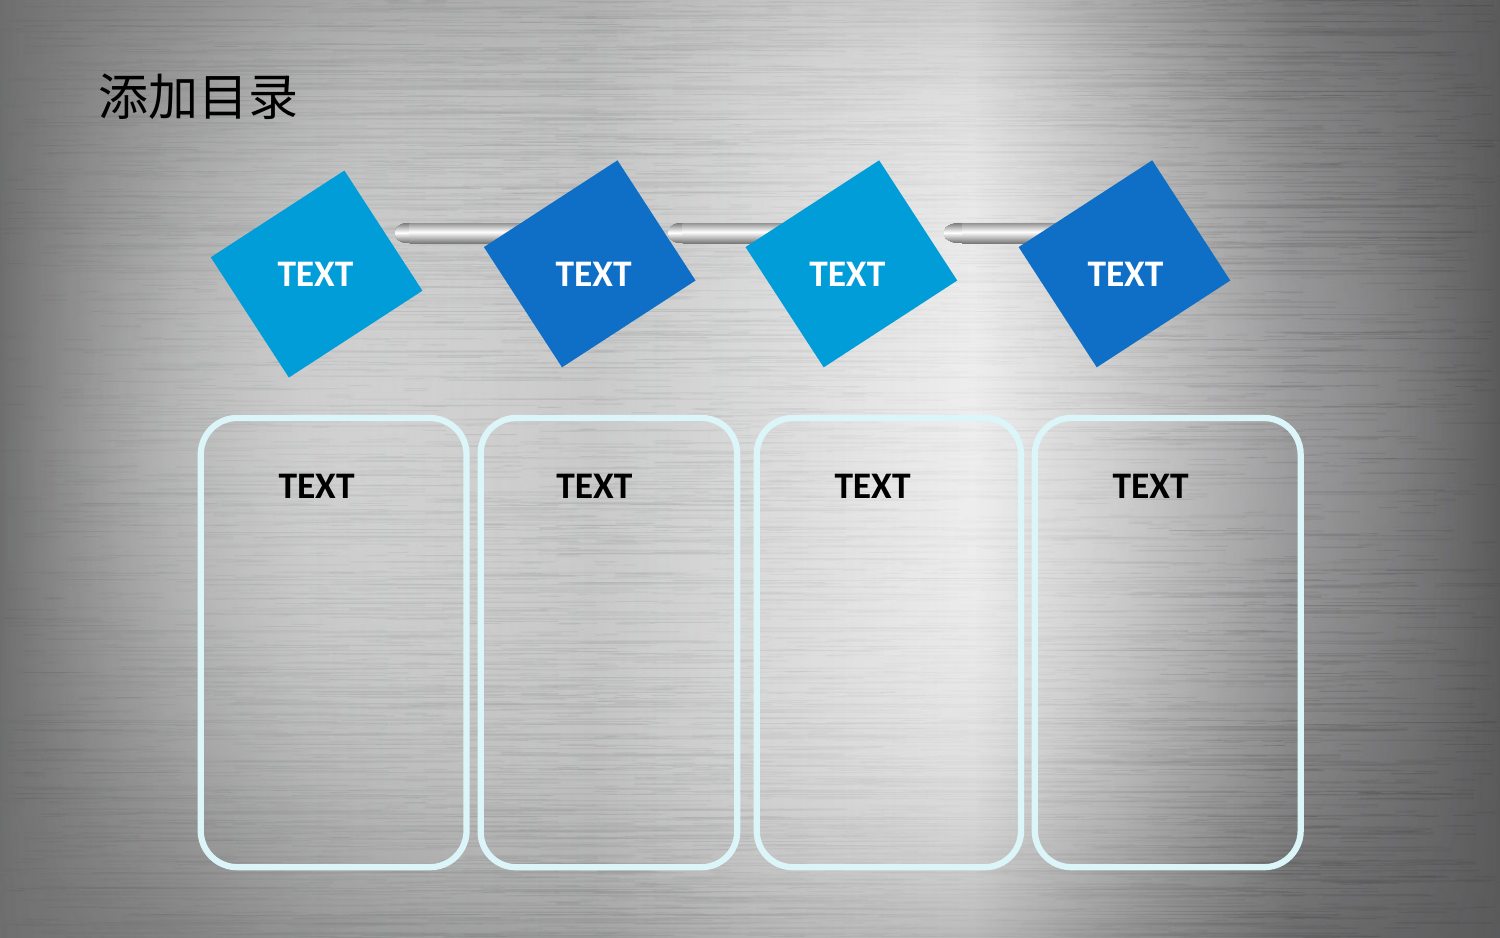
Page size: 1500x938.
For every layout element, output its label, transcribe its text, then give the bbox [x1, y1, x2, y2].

text_box [1034, 417, 1301, 868]
text_box TEXT [819, 453, 926, 514]
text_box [236, 191, 1205, 346]
text_box 添加目录 [83, 58, 313, 134]
text_box TEXT [263, 453, 370, 514]
text_box [756, 417, 1022, 868]
picture [0, 0, 1500, 938]
text_box [200, 417, 467, 868]
text_box TEXT [541, 453, 648, 514]
text_box TEXT [1097, 453, 1204, 514]
text_box [480, 417, 738, 868]
